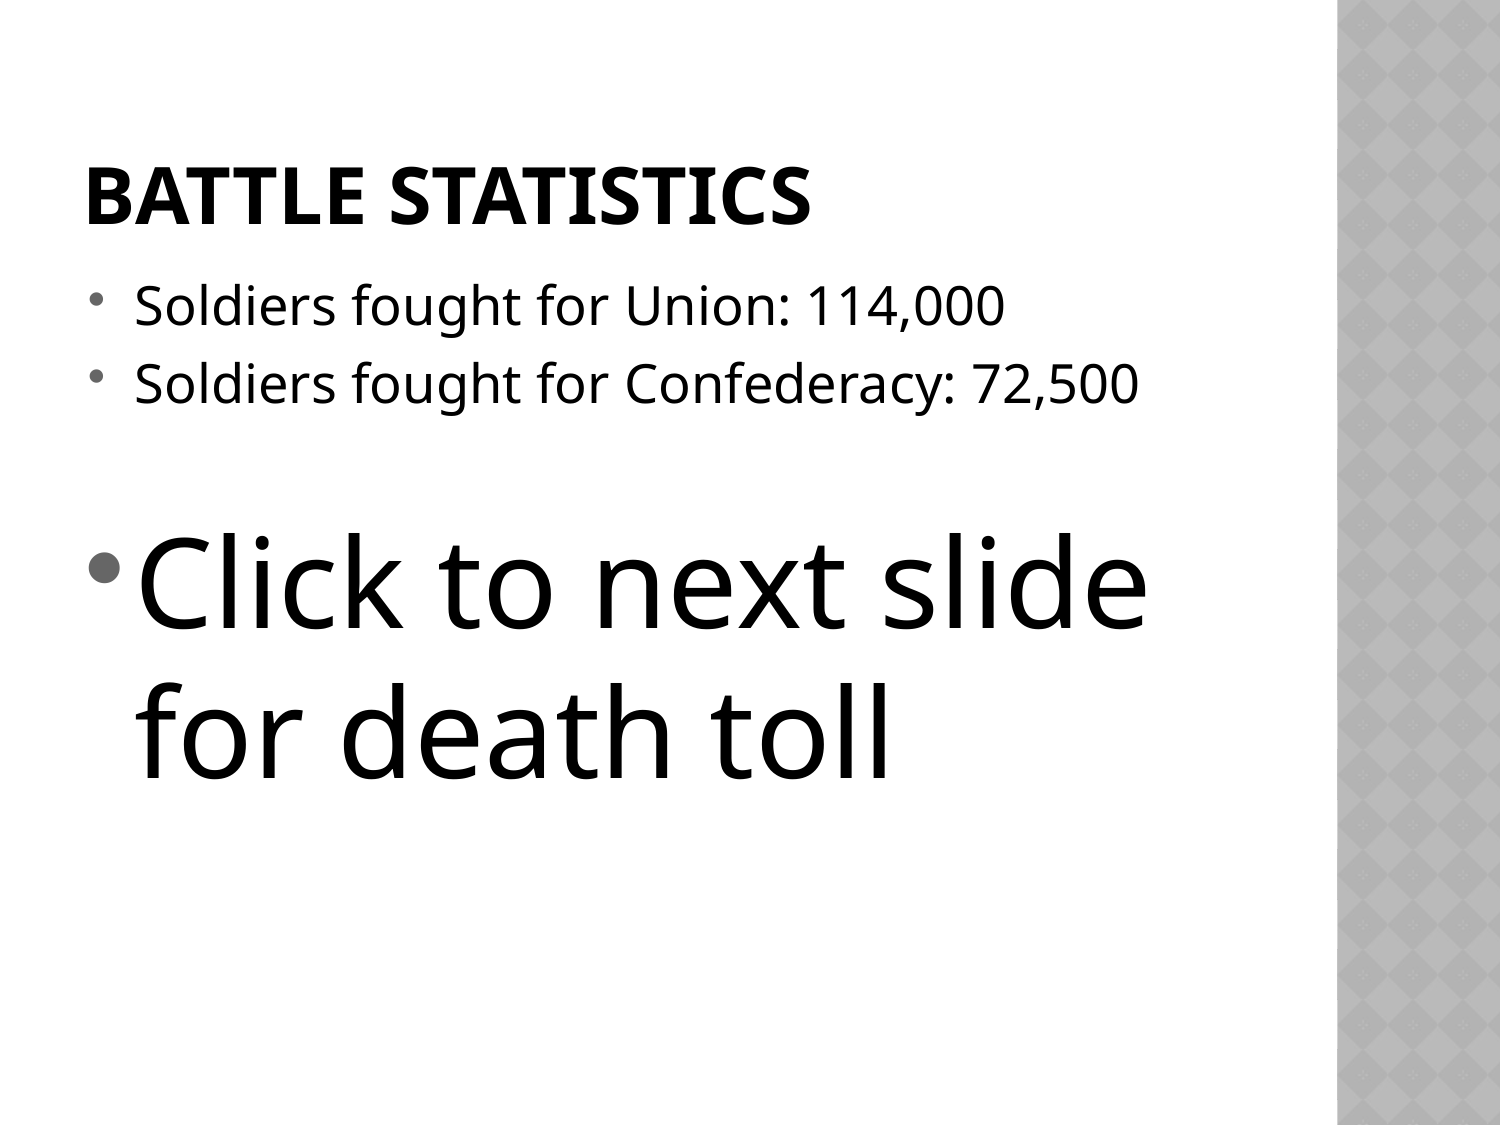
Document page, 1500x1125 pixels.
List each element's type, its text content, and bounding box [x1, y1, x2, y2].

list Soldiers fought for Union: 114,000 Soldiers fought for Confederacy: 72,500 Click to next slide for death toll [75, 264, 1263, 1059]
title Battle statistics [75, 52, 1263, 240]
